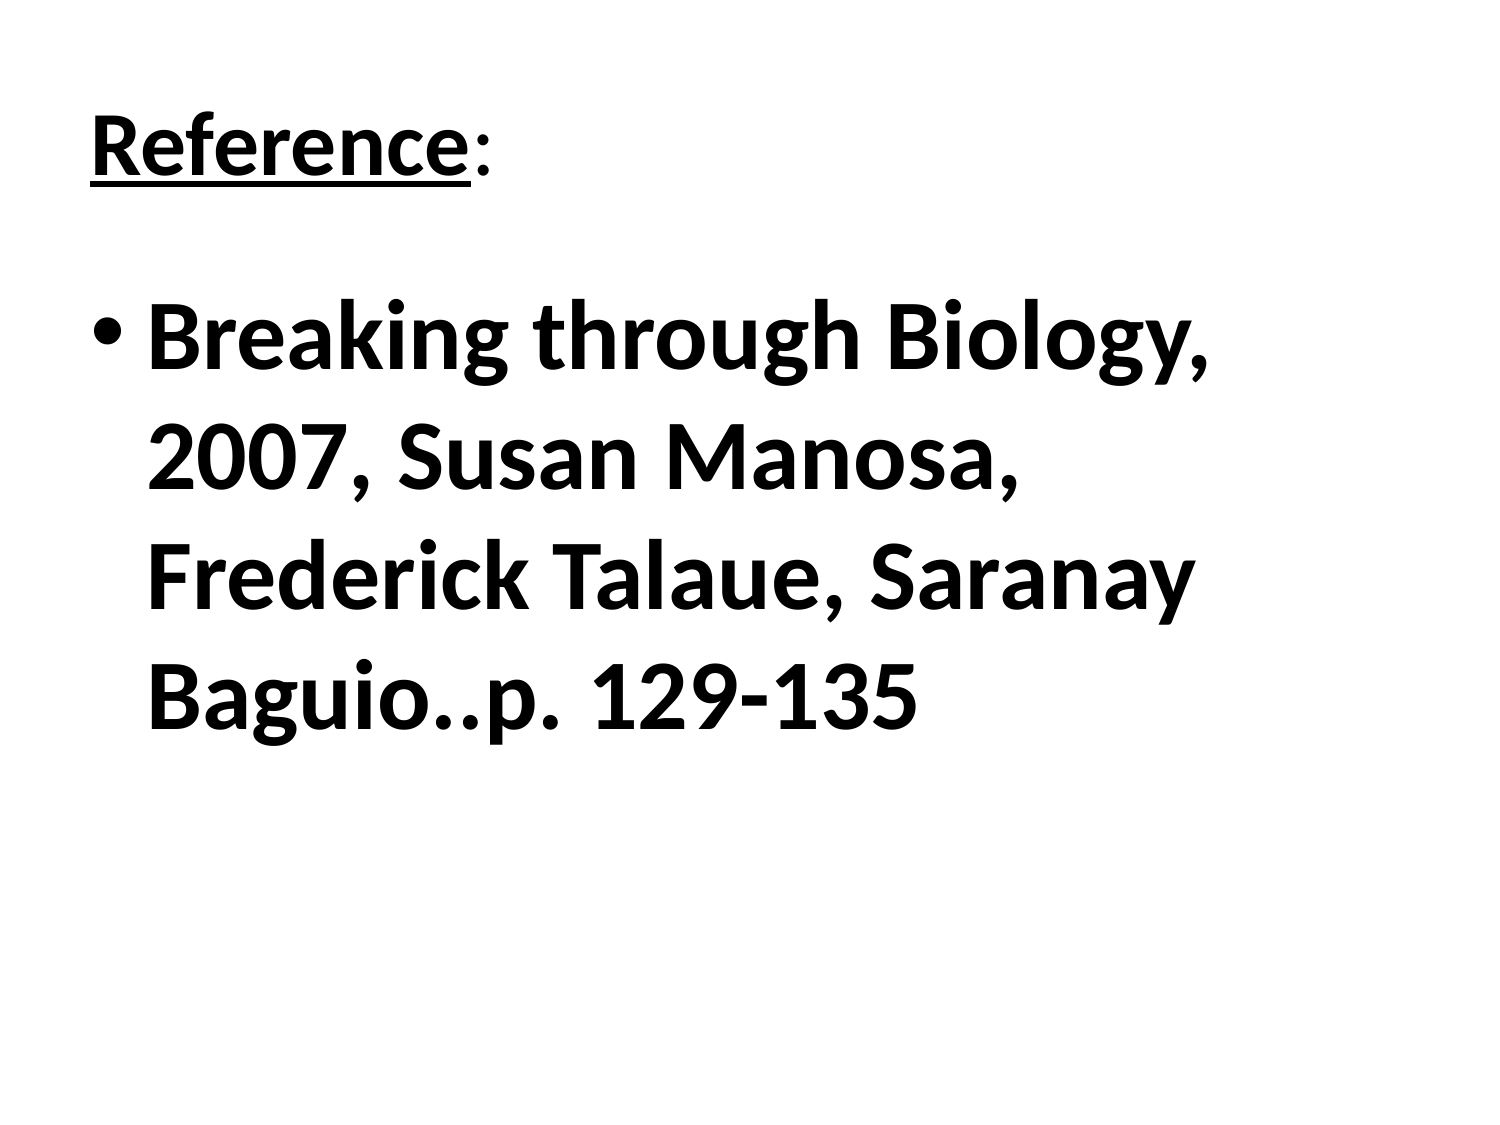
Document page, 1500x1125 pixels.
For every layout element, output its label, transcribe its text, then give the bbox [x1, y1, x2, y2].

list Breaking through Biology, 2007, Susan Manosa, Frederick Talaue, Saranay Baguio..p. 129-135 [75, 262, 1425, 1005]
title Reference: [75, 45, 1425, 233]
